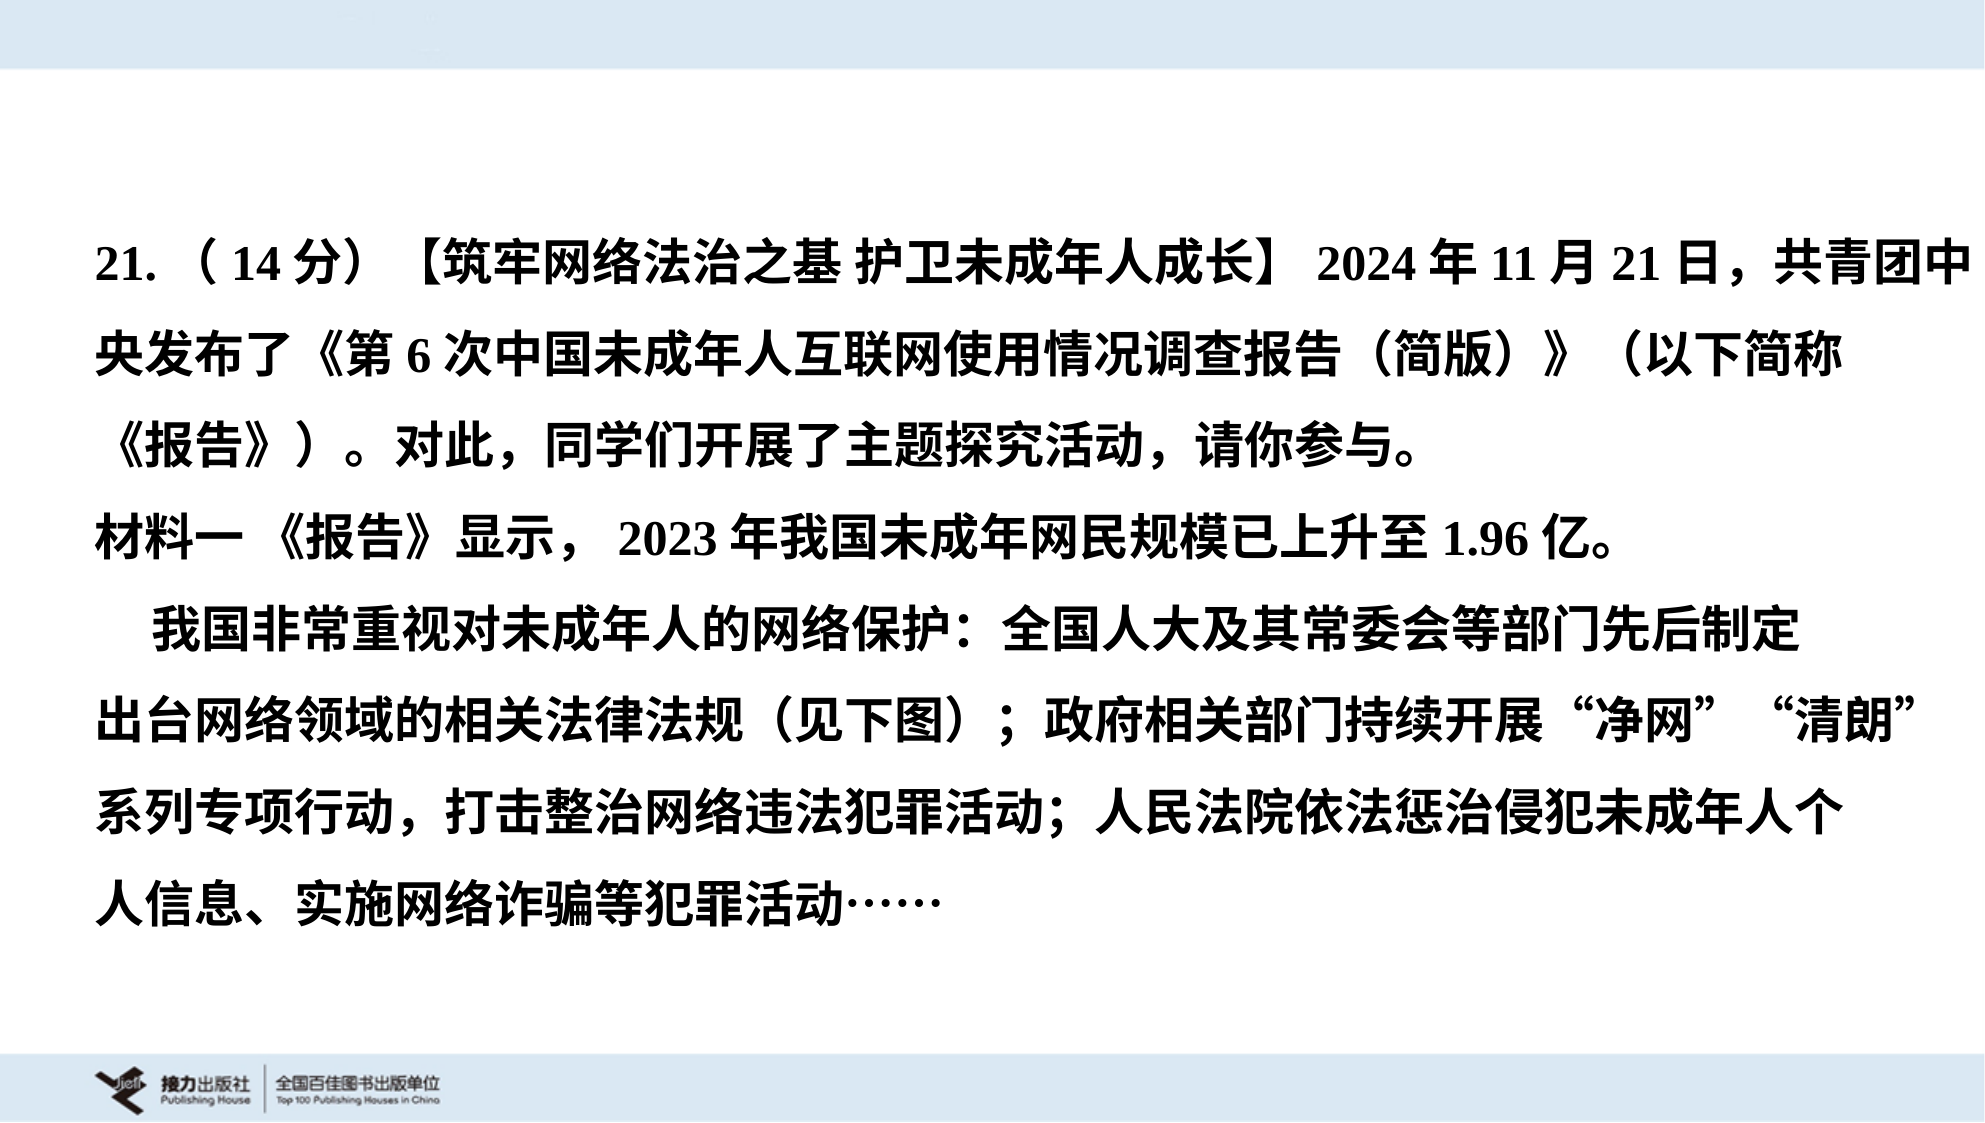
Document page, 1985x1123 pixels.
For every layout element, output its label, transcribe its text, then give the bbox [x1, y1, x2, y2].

picture [0, 0, 1985, 1122]
text_box 21.（14分）【筑牢网络法治之基 护卫未成年人成长】2024年11月21日，共青团中 央发布了《第6次中国未成年人互联网使用情况调查报告（简版）》（以下简称 《报告》）。对此，同学们开展了主题探究活动，请你参与。 材料一 《报告》显示，2023年我国未成年网民规模已上升至1.96亿。 我国非常重视对未成年人的网络保护：全国人大及其常委会等部门先后制定 出台网络领域的相关法律法规（见下图）；政府相关部门持续开展“净网”“清朗” 系列专项行动，打击整治网络违法犯罪活动；人民法院依法惩治侵犯未成年人个 人信息、实施网络诈骗等犯罪活动…… [94, 198, 1892, 933]
